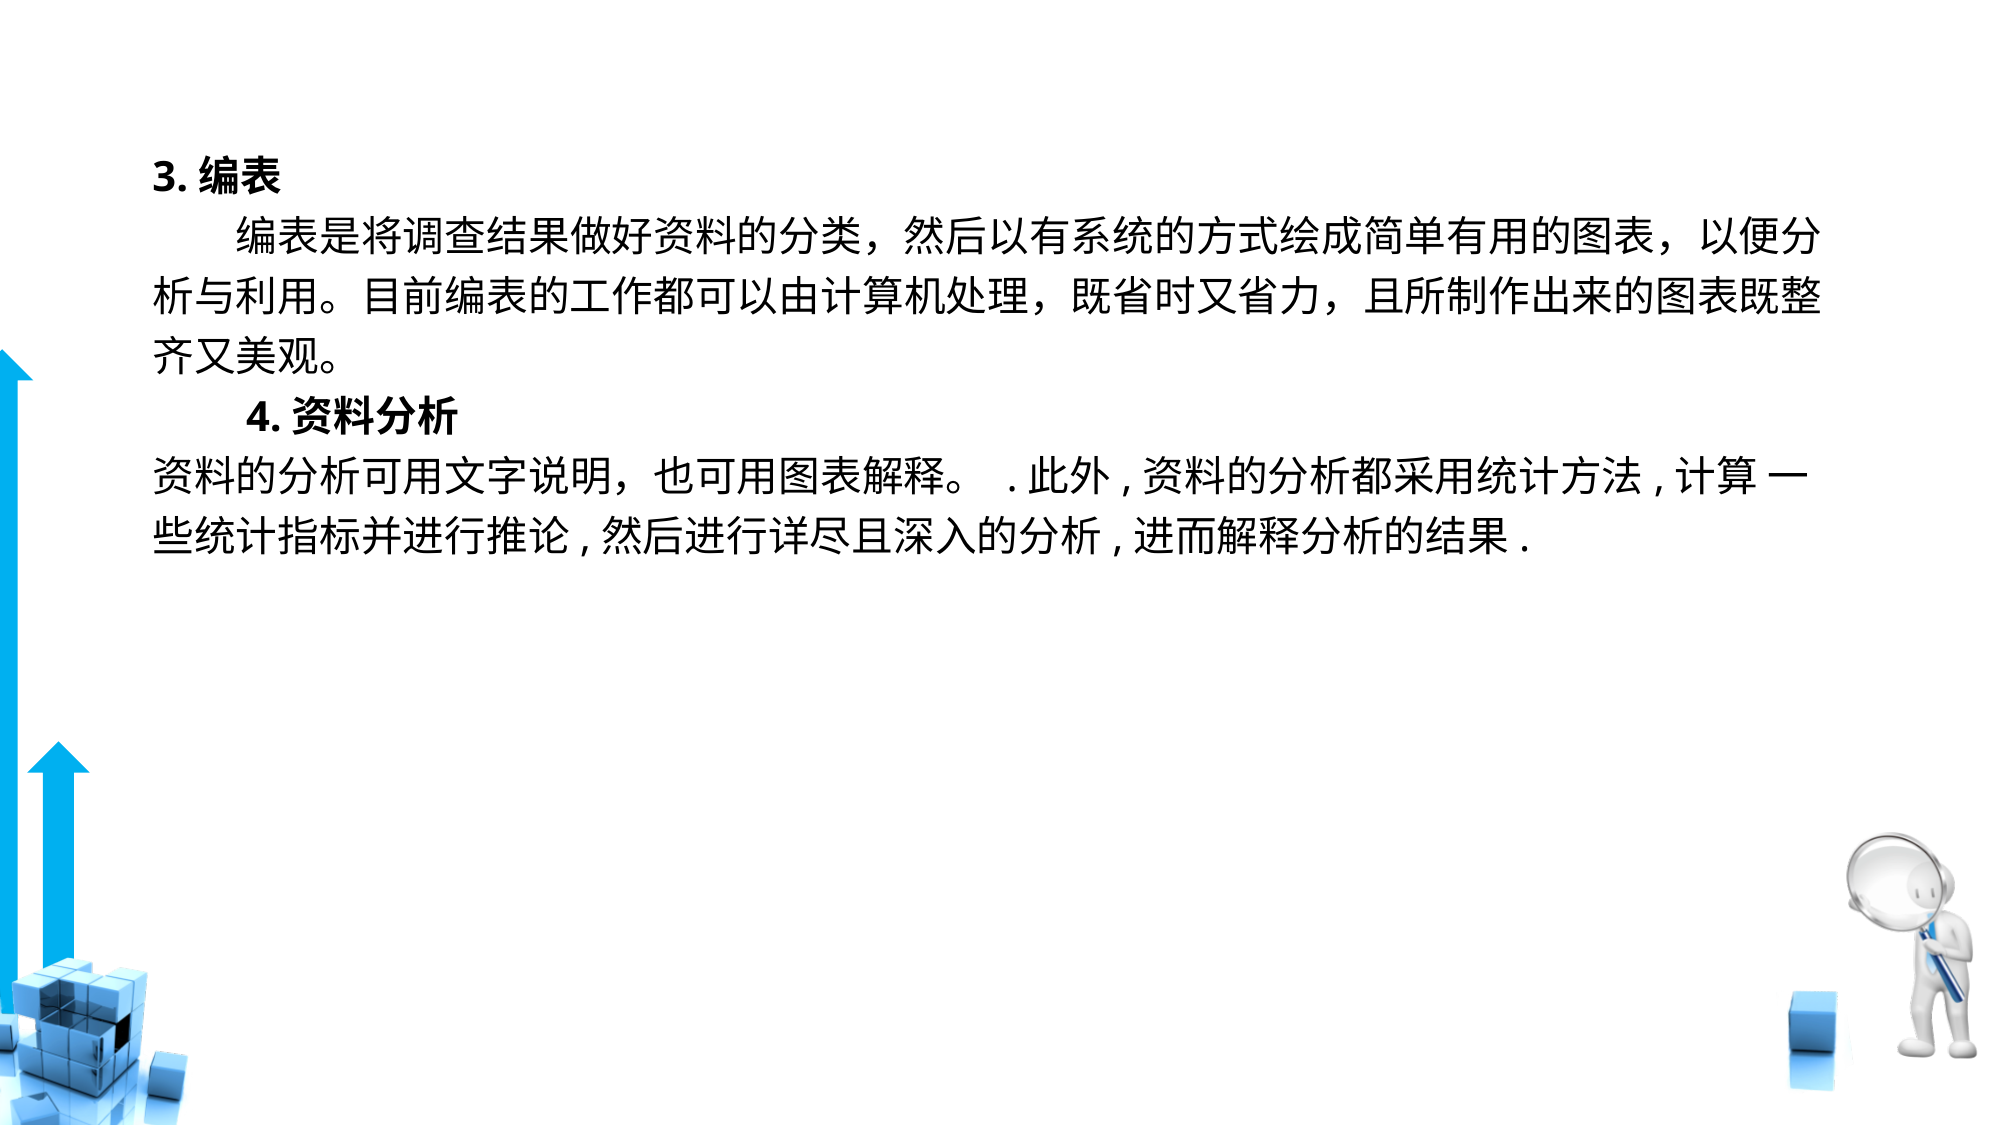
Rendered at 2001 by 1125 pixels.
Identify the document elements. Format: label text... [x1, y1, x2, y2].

picture [0, 948, 193, 1125]
title 3.编表 编表是将调查结果做好资料的分类，然后以有系统的方式绘成简单有用的图表，以便分析与利用。目前编表的工作都可以由计算机处理，既省时又省力，且所制作出来的图表既整齐又美观。 4.资料分析 资料的分析可用文字说明，也可用图表解释。 .此外,资料的分析都采用统计方法,计算 一些统计指标并进行推论,然后进行详尽且深入的分析,进而解释分析的结果. [137, 132, 1863, 1003]
picture [1750, 832, 1994, 1102]
